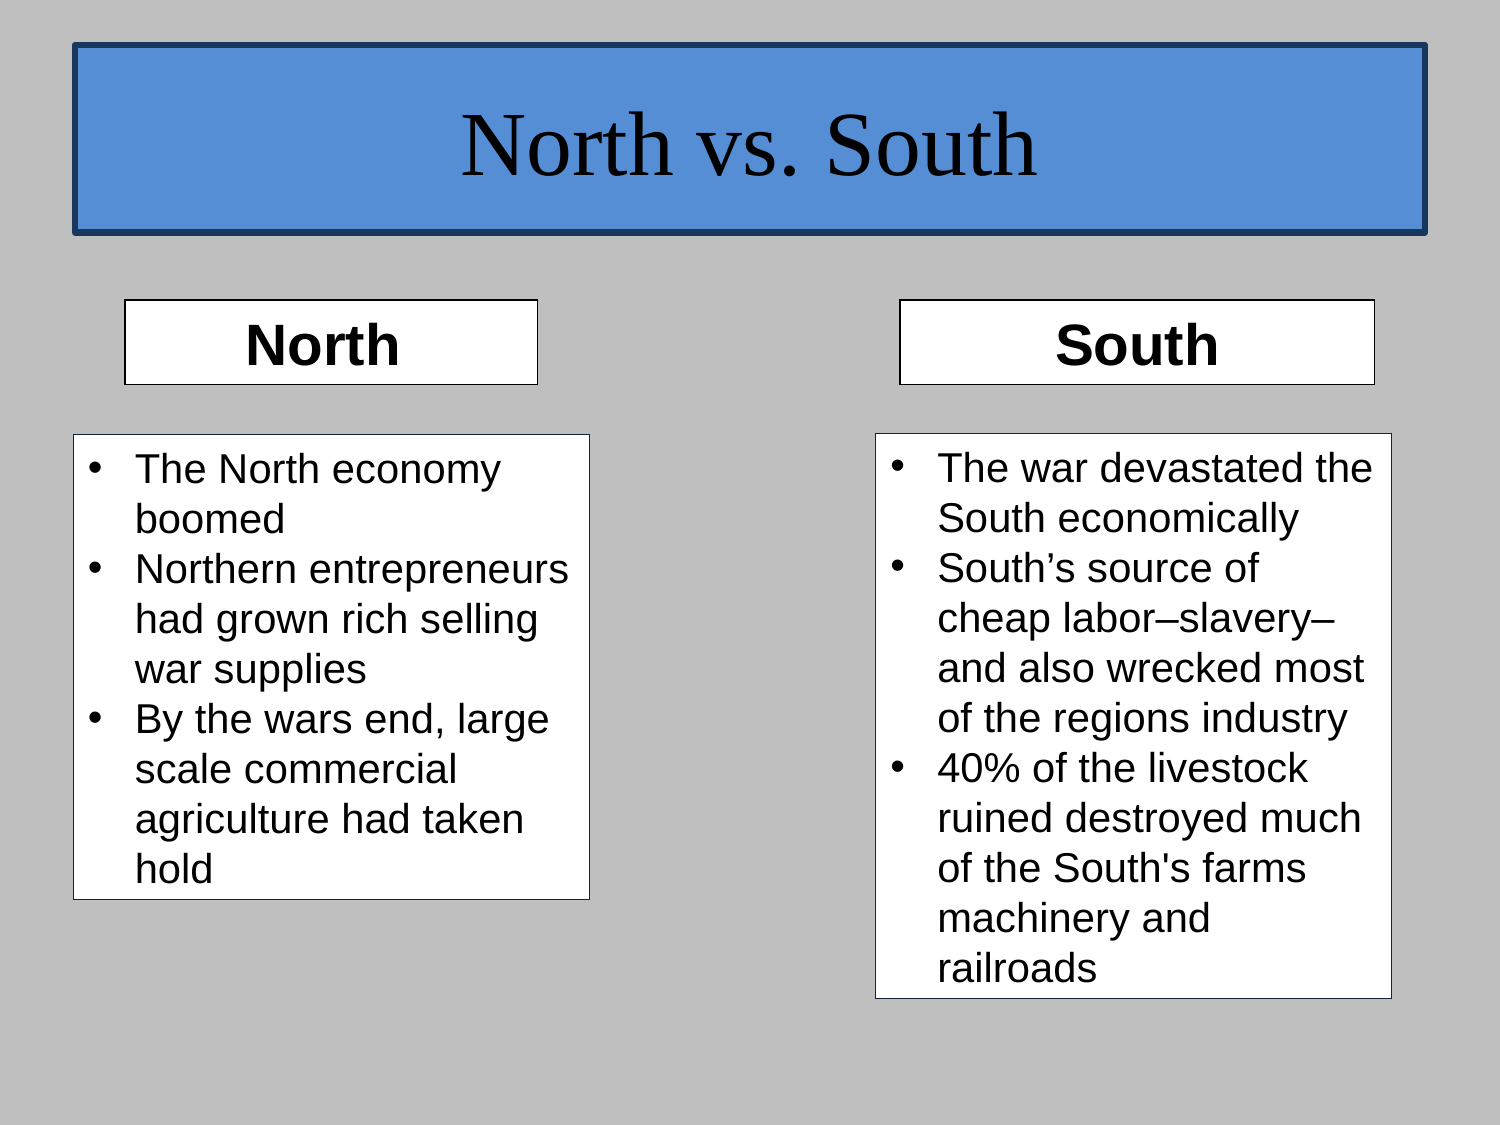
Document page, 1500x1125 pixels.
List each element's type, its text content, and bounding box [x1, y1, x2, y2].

text_box South [899, 299, 1375, 385]
text_box The war devastated the South economically South’s source of cheap labor–slavery– and also wrecked most of the regions industry 40% of the livestock ruined destroyed much of the South's farms machinery and railroads [875, 433, 1392, 999]
title North vs. South [75, 45, 1425, 233]
text_box North [125, 299, 538, 385]
text_box The North economy boomed Northern entrepreneurs had grown rich selling war supplies By the wars end, large scale commercial agriculture had taken hold [73, 434, 590, 900]
